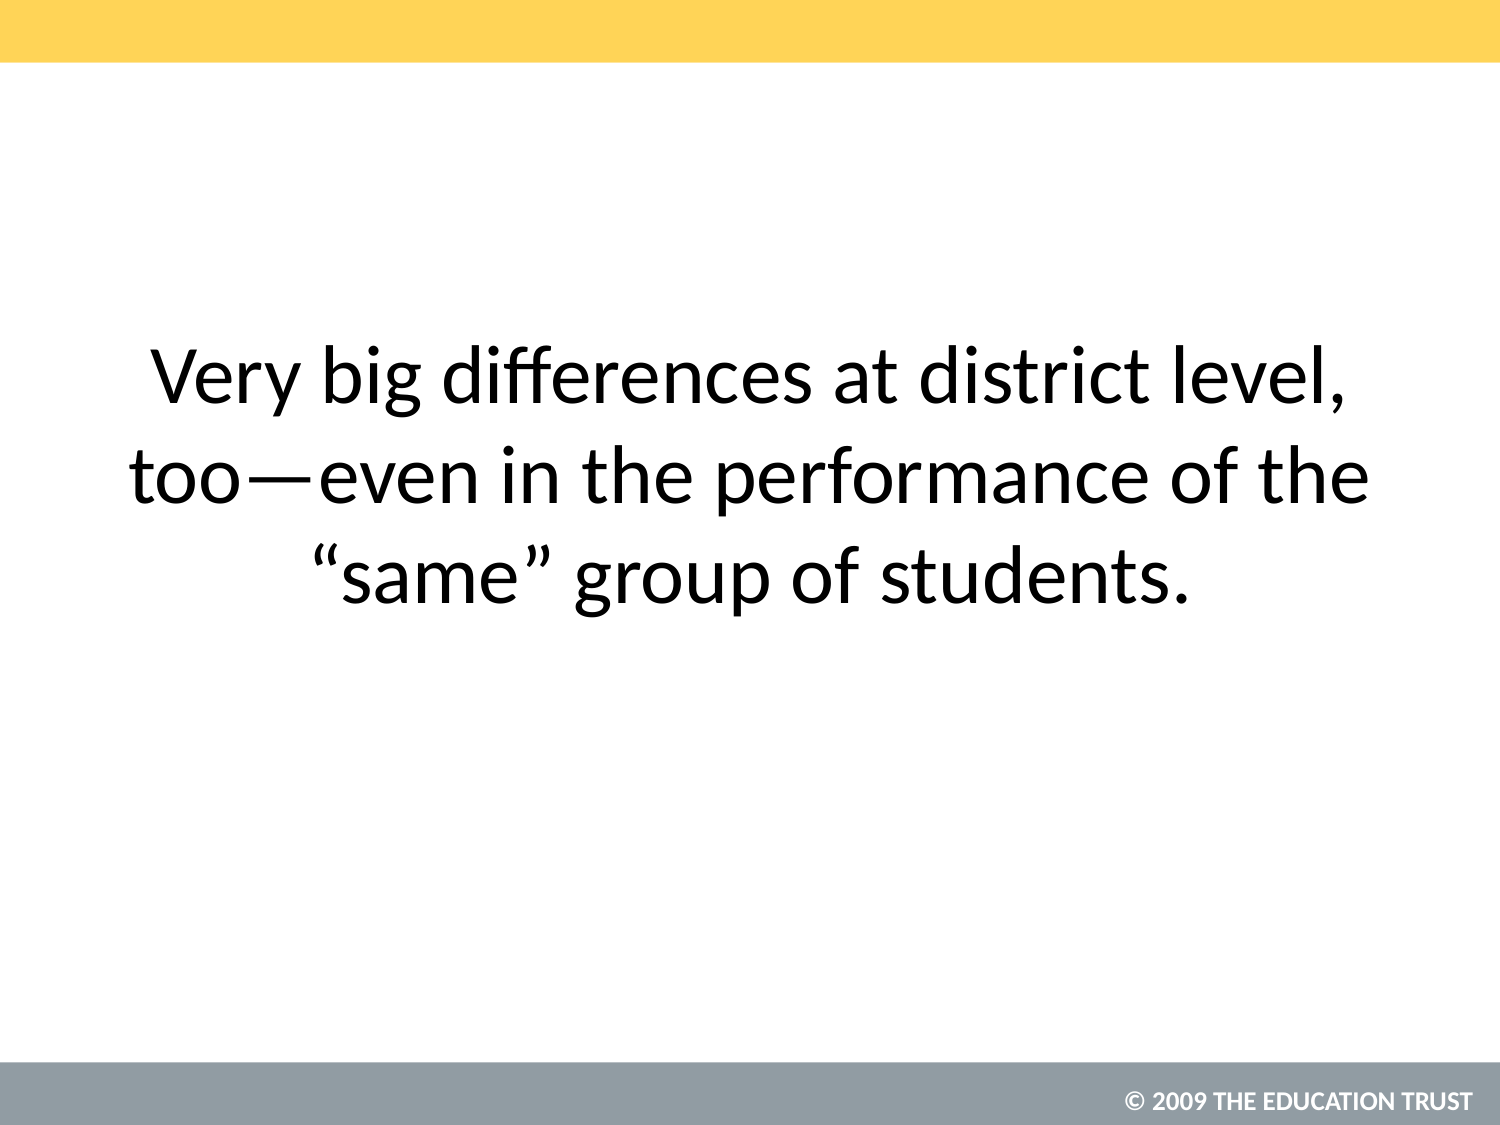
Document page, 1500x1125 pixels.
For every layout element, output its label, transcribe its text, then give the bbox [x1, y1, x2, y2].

title Very big differences at district level, too—even in the performance of the “same” group of students. [112, 349, 1388, 591]
